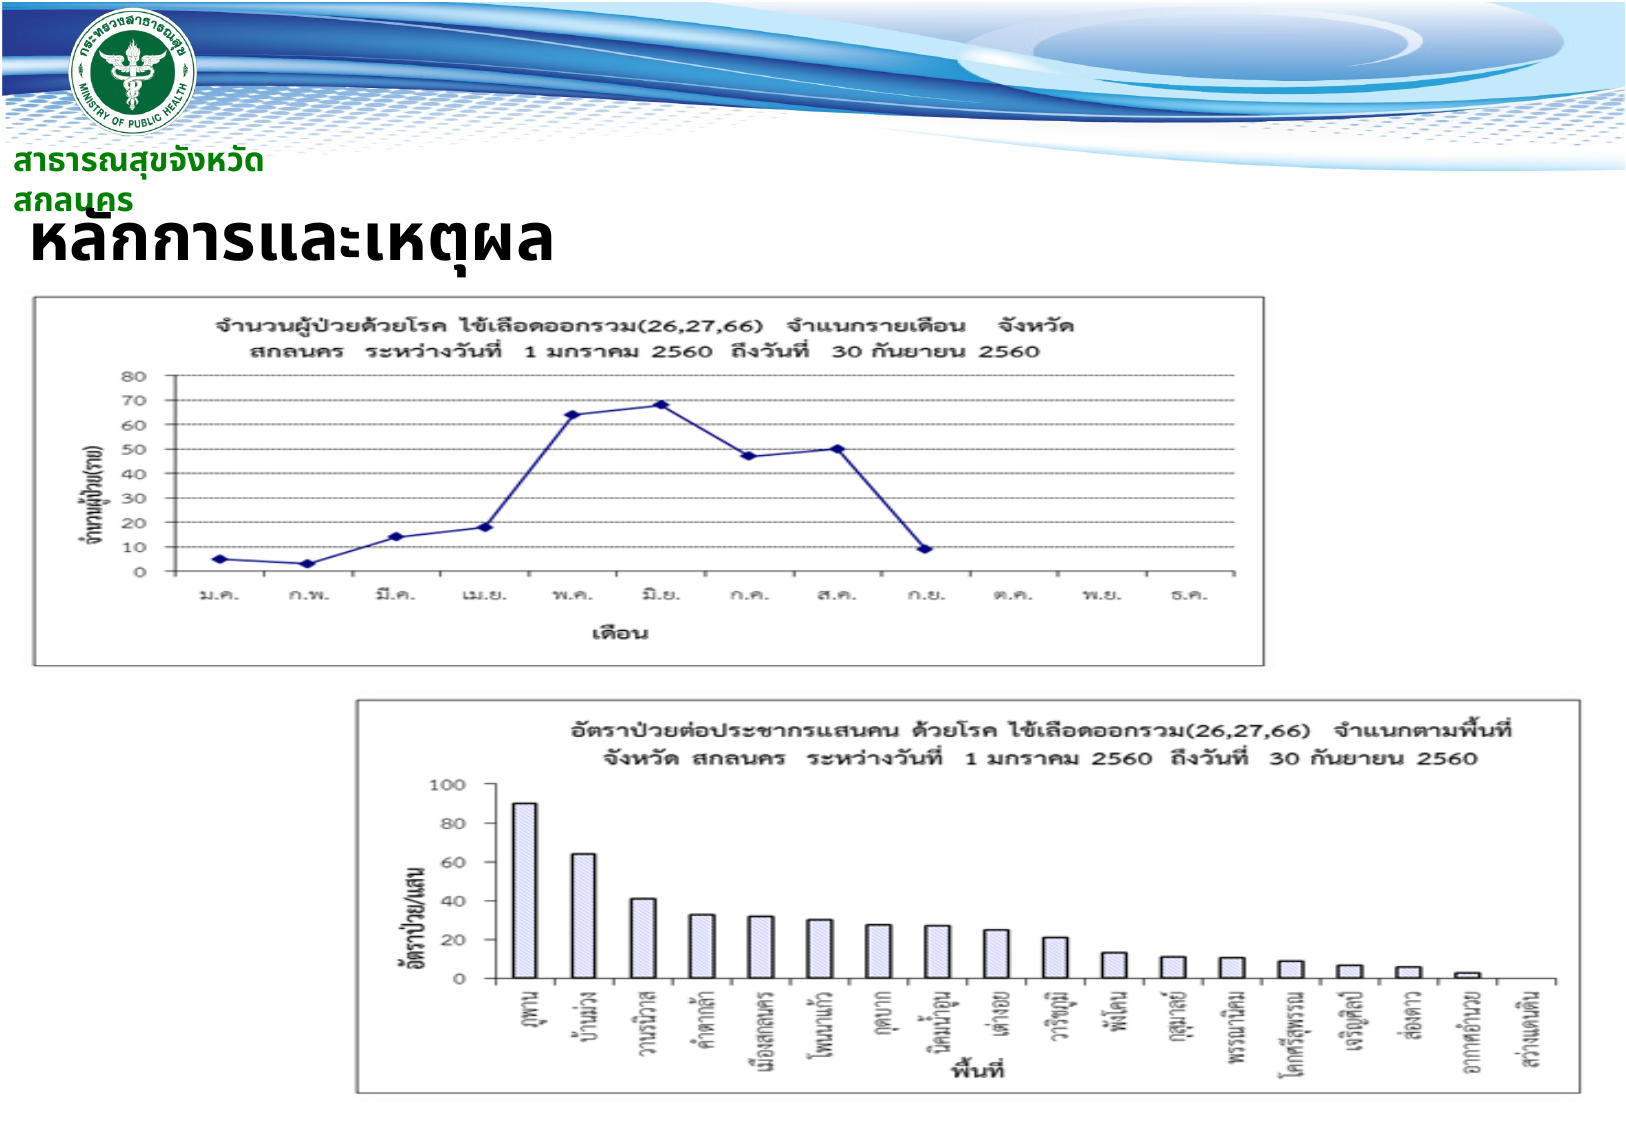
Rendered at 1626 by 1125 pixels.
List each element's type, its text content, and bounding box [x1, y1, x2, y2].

picture [6, 280, 1295, 681]
picture [1, 1, 1625, 206]
text_box หลักการและเหตุผล [0, 215, 572, 282]
picture [328, 683, 1610, 1111]
